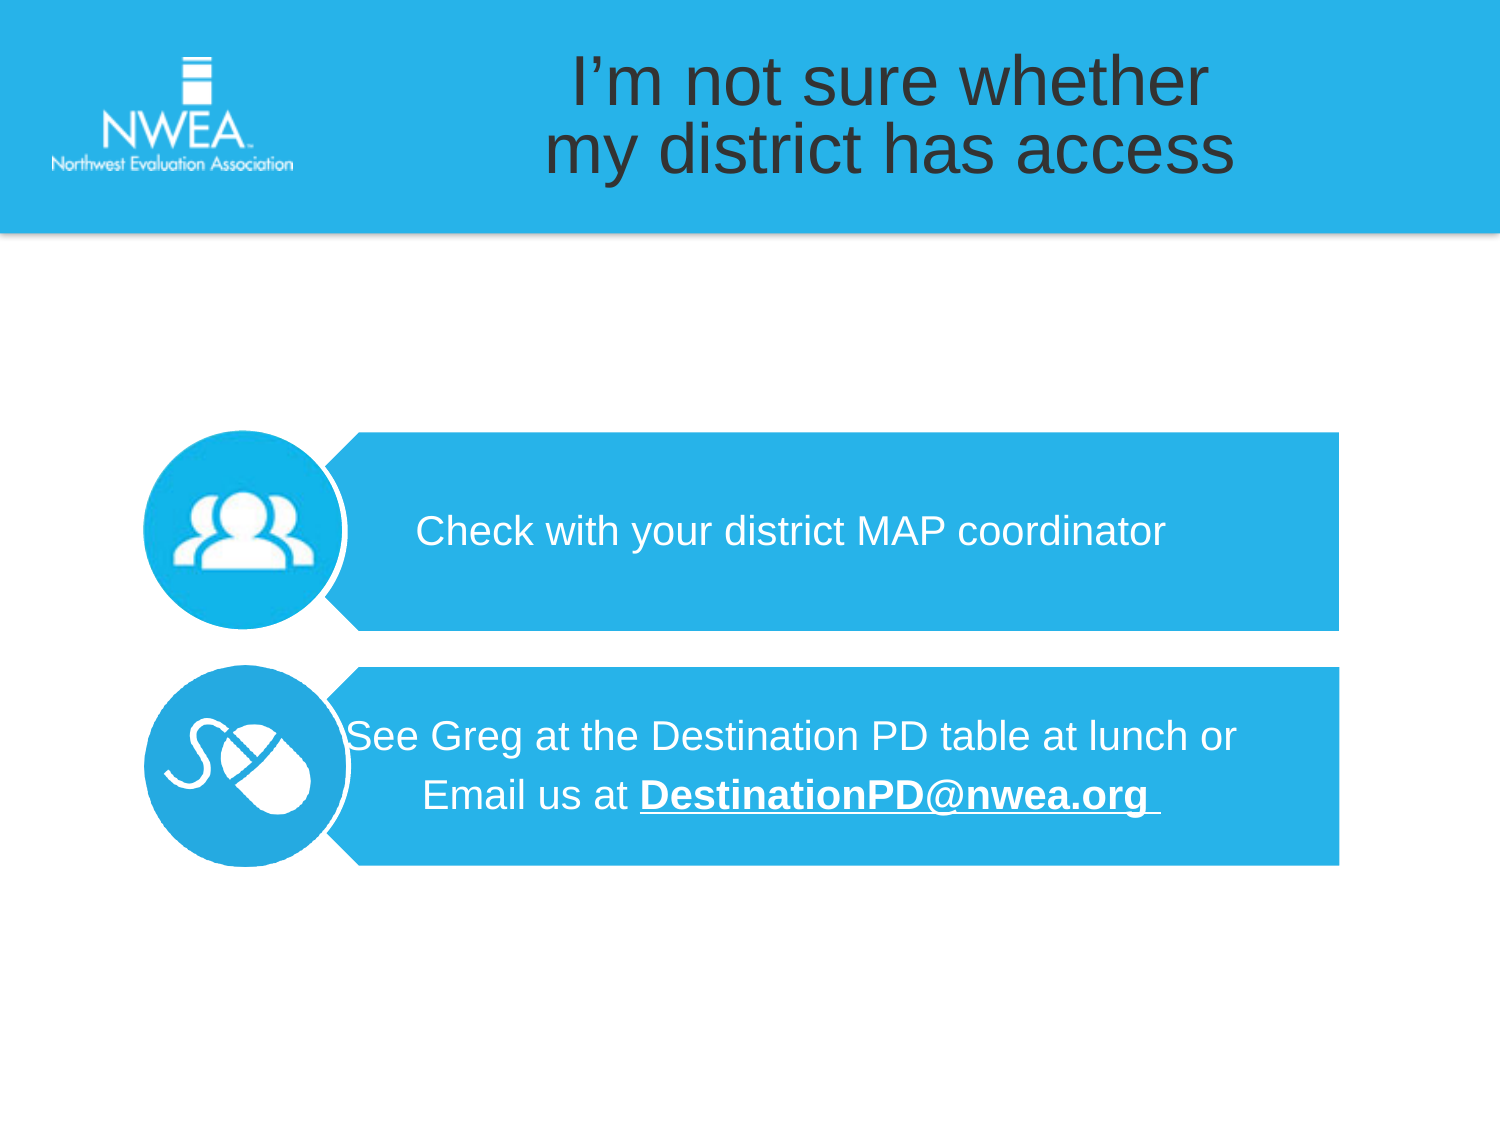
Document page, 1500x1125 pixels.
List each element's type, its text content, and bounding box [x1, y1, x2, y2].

picture [143, 665, 346, 868]
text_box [344, 664, 1456, 868]
title I’m not sure whether my district has access [320, 31, 1461, 207]
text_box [142, 429, 1456, 634]
picture [52, 57, 293, 171]
